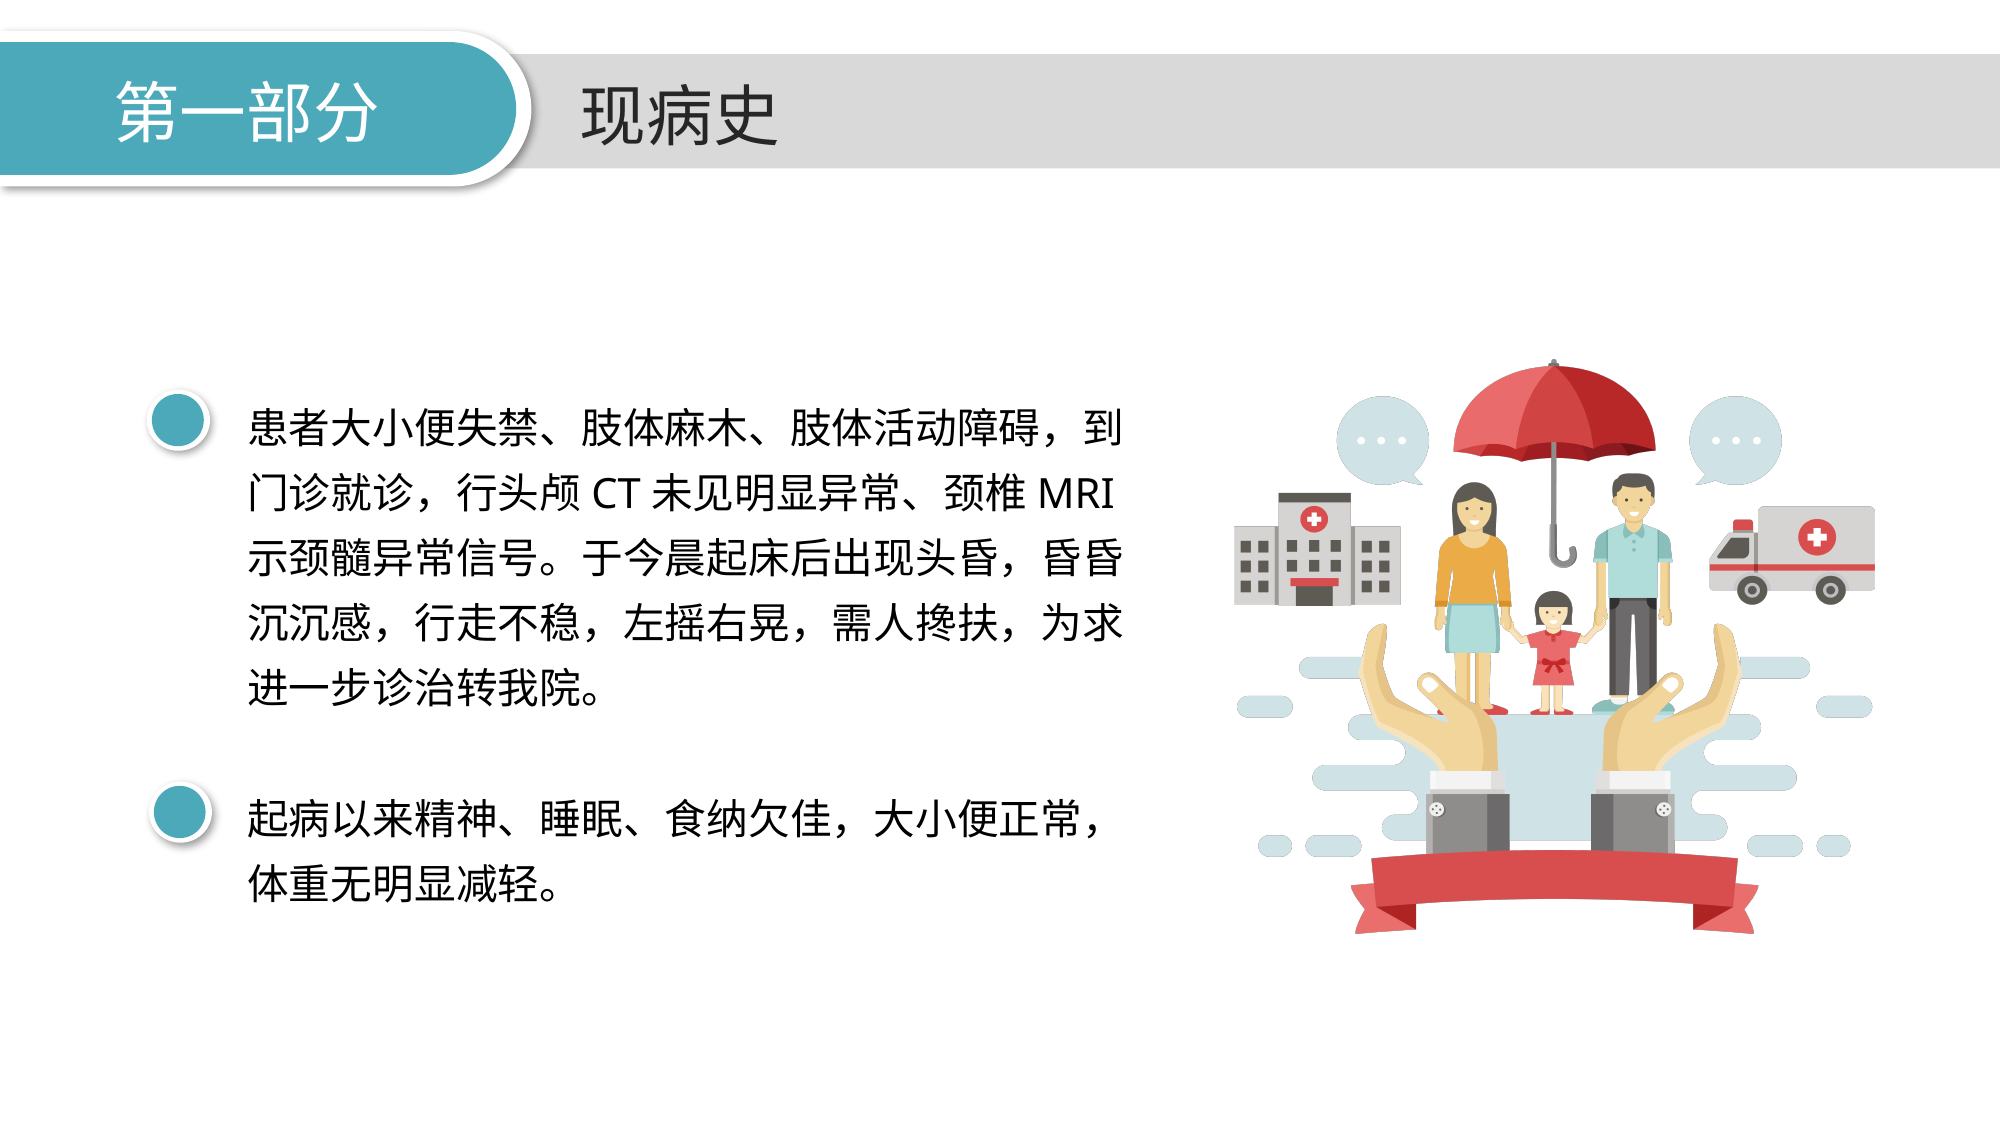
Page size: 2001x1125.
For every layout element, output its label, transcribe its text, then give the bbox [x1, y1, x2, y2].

picture [1234, 359, 1875, 934]
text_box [146, 389, 211, 451]
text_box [148, 781, 212, 843]
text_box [0, 30, 532, 187]
text_box [532, 53, 2000, 169]
text_box 患者大小便失禁、肢体麻木、肢体活动障碍，到门诊就诊，行头颅CT未见明显异常、颈椎MRI示颈髓异常信号。于今晨起床后出现头昏，昏昏沉沉感，行走不稳，左摇右晃，需人搀扶，为求进一步诊治转我院。 起病以来精神、睡眠、食纳欠佳，大小便正常，体重无明显减轻。 [232, 379, 1155, 915]
text_box 现病史 [565, 66, 823, 161]
